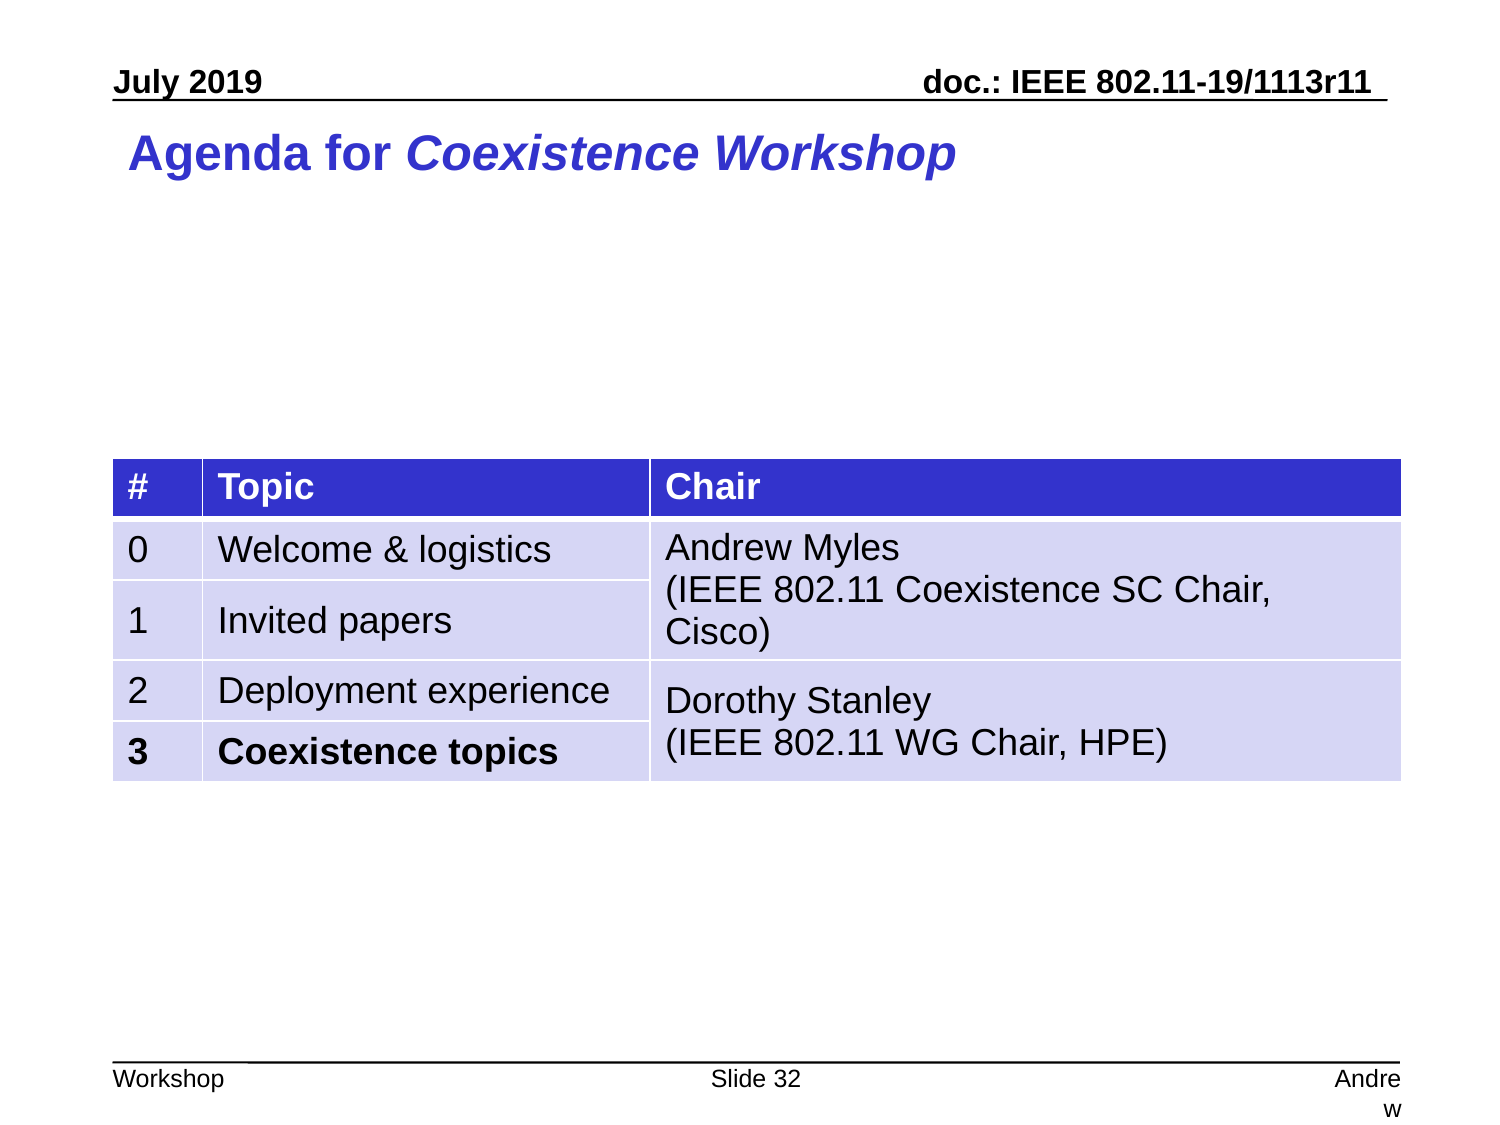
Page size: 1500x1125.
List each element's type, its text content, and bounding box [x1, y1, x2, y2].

table_cell Coexistence topics [203, 722, 649, 781]
footer Andrew Myles, Cisco [1320, 1061, 1402, 1093]
table_cell 1 [113, 581, 202, 659]
table_cell Deployment experience [203, 661, 649, 720]
slide_number Slide 32 [709, 1061, 803, 1093]
table_header Chair [651, 459, 1401, 516]
table_cell 0 [113, 522, 202, 579]
table_header Topic [203, 459, 649, 516]
table_cell 3 [113, 722, 202, 781]
table_cell Welcome & logistics [203, 522, 649, 579]
title Agenda for Coexistence Workshop [112, 112, 1388, 288]
table_cell Andrew Myles (IEEE 802.11 Coexistence SC Chair, Cisco) [651, 522, 1401, 659]
table_cell 2 [113, 661, 202, 720]
table_cell Invited papers [203, 581, 649, 659]
table_header # [113, 459, 202, 516]
table_cell Dorothy Stanley (IEEE 802.11 WG Chair, HPE) [651, 661, 1401, 781]
